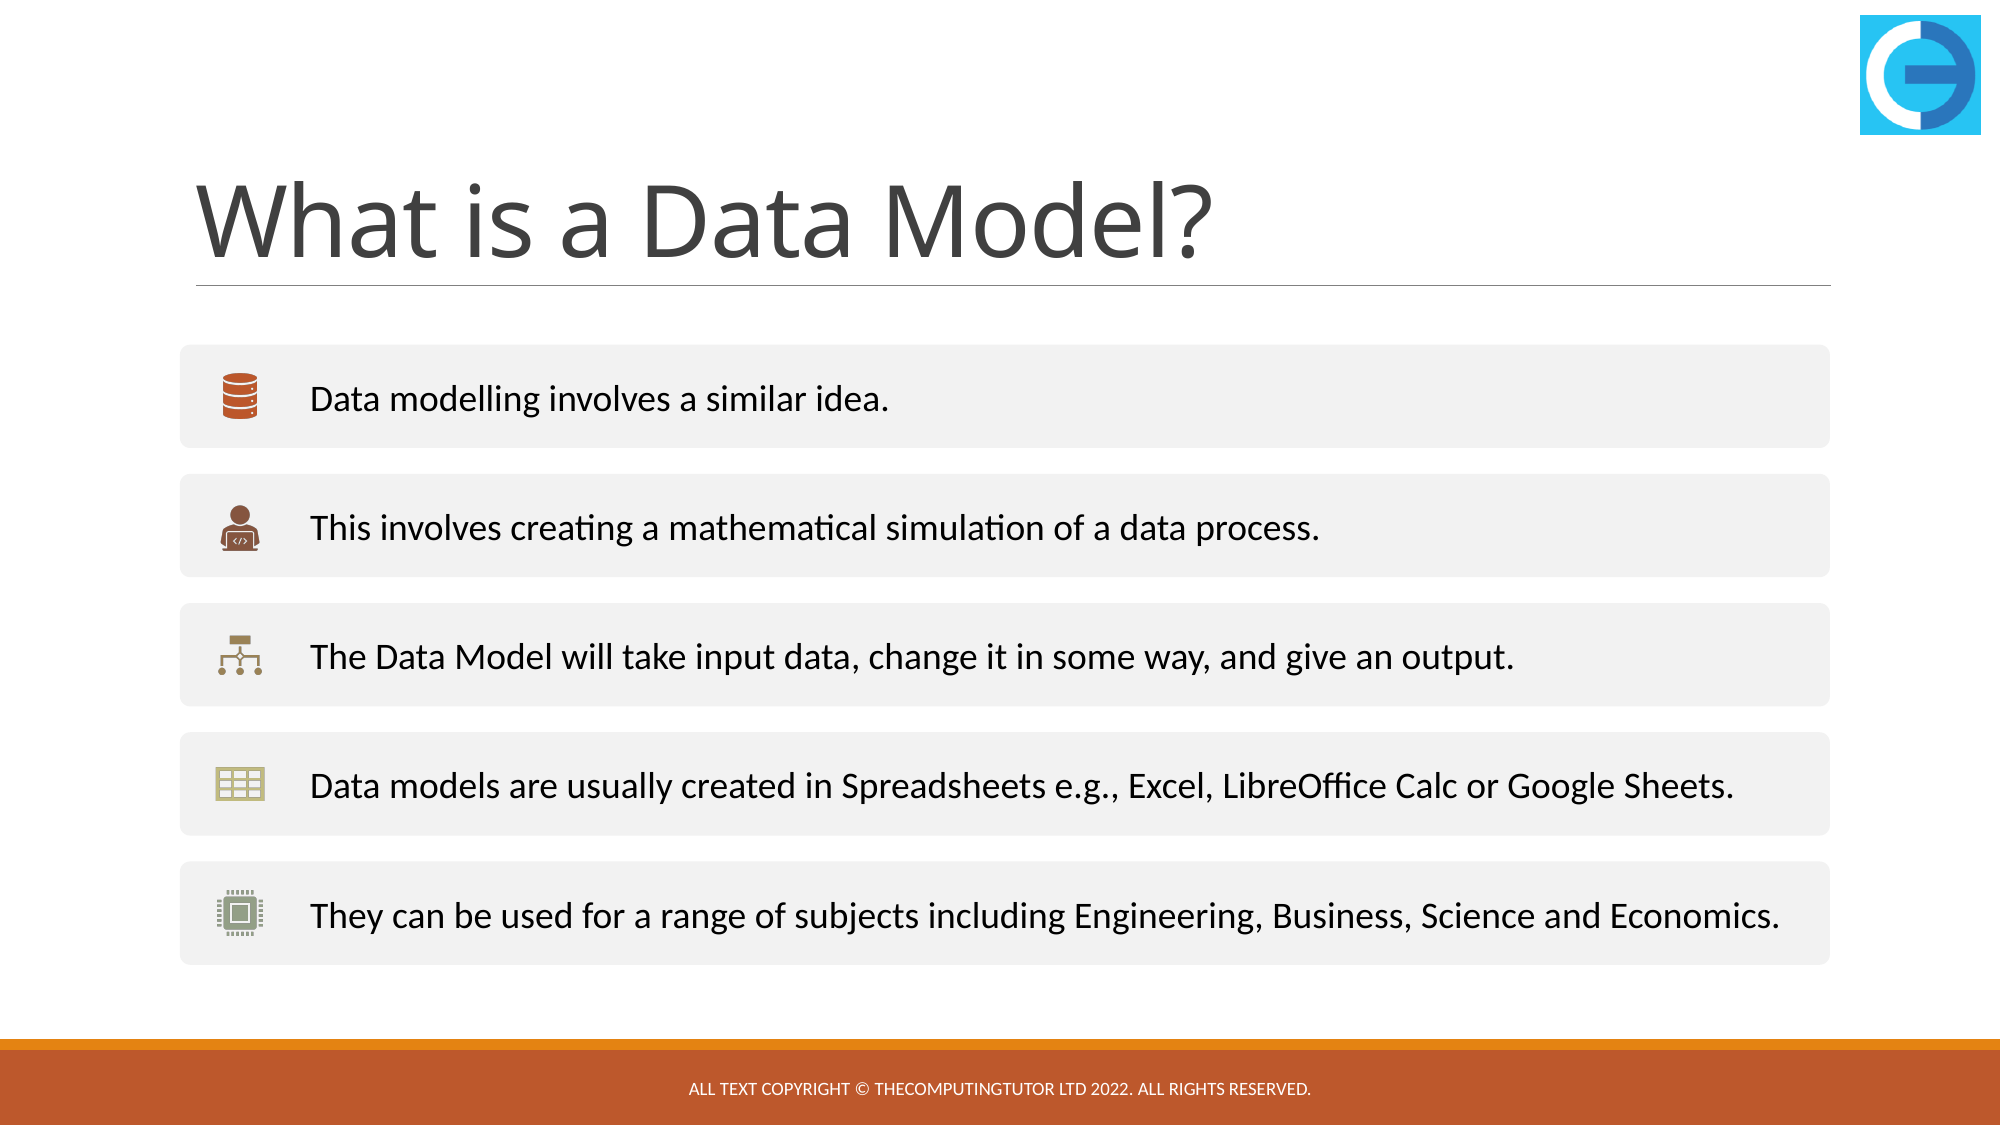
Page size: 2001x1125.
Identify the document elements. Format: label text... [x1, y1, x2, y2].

picture [1860, 15, 1981, 135]
title What is a Data Model? [180, 47, 1830, 285]
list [179, 343, 1831, 966]
footer All text copyright © TheComputingTutor Ltd 2022. All rights Reserved. [604, 1059, 1396, 1120]
